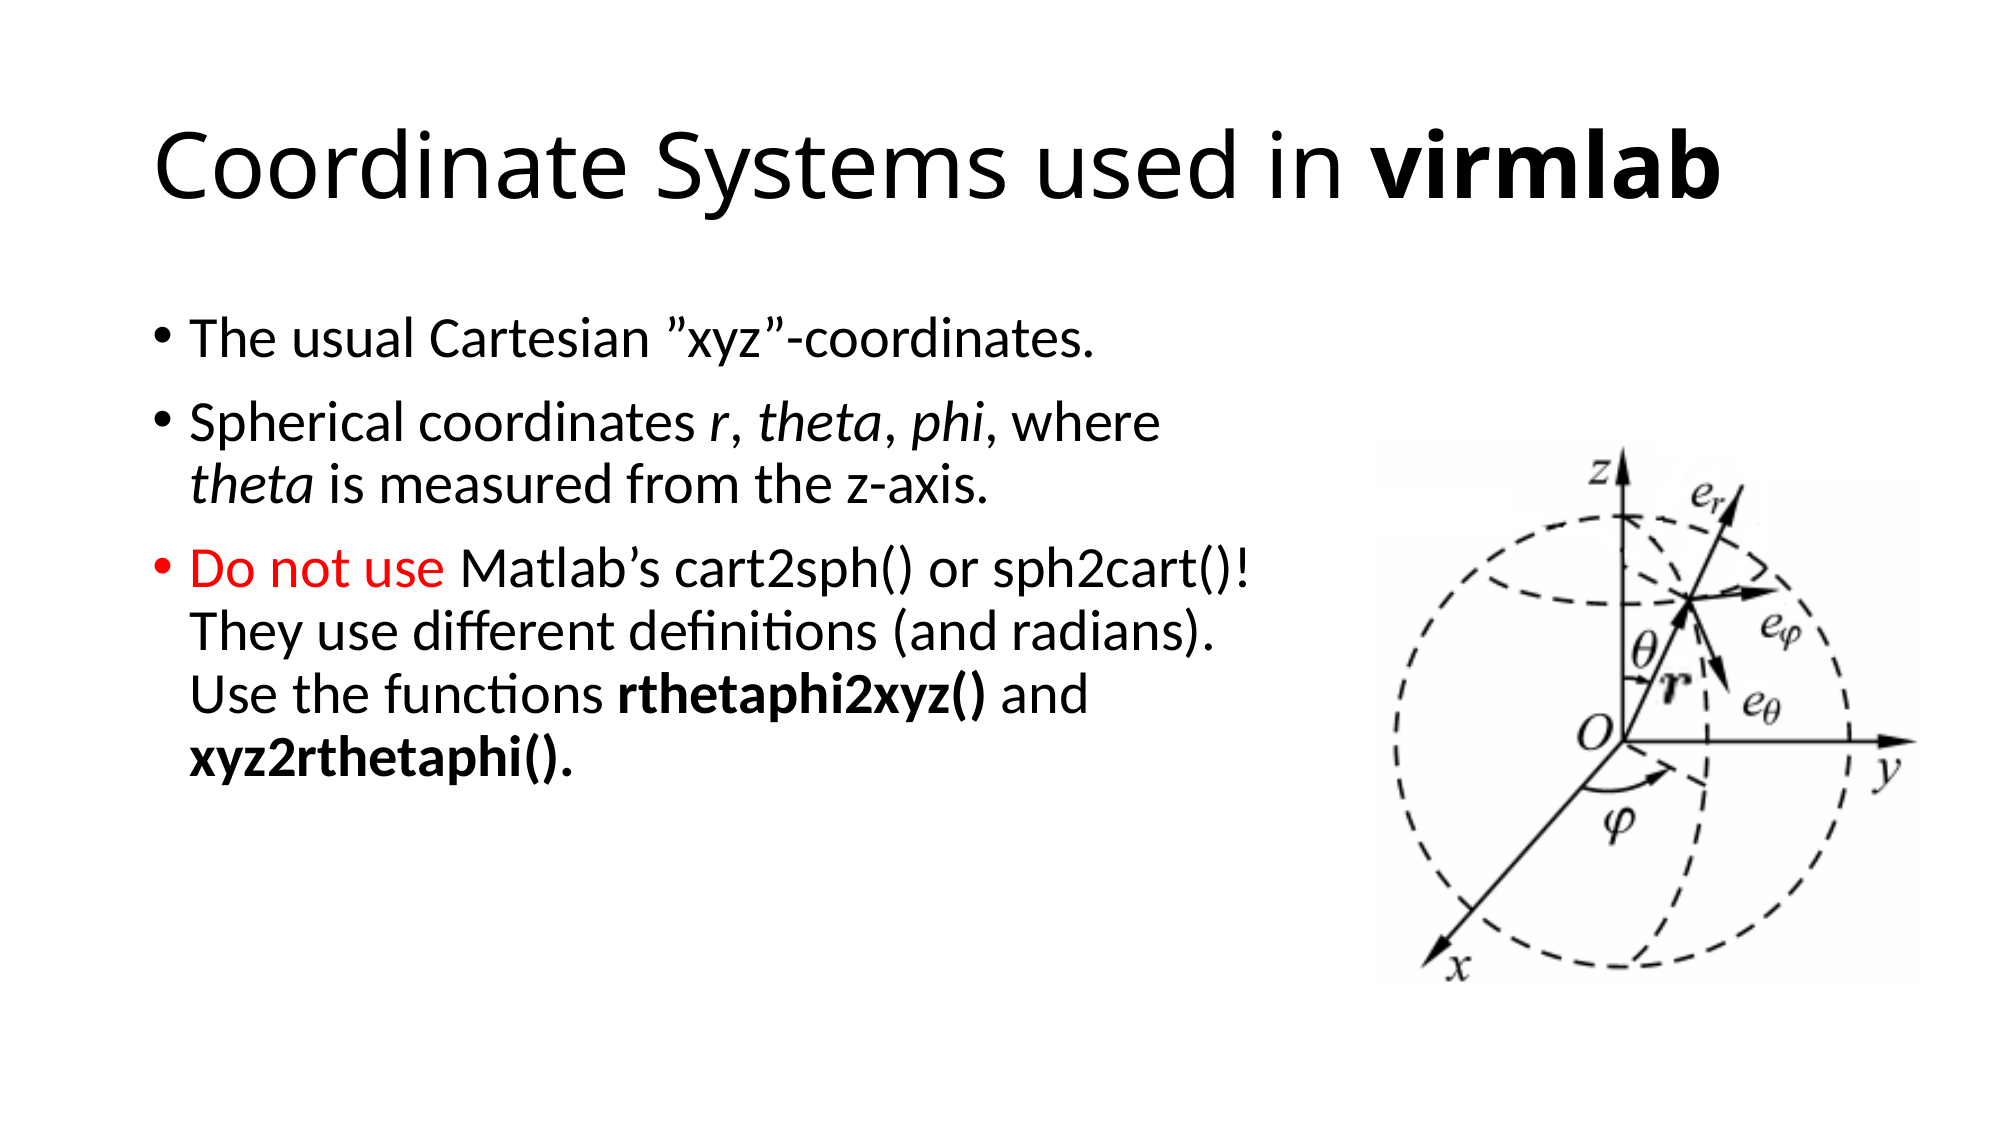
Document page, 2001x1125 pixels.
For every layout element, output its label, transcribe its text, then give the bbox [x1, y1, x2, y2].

list The usual Cartesian ”xyz”-coordinates. Spherical coordinates r, theta, phi, where theta is measured from the z-axis. Do not use Matlab’s cart2sph() or sph2cart()! They use different definitions (and radians). Use the functions rthetaphi2xyz() and xyz2rthetaphi(). [137, 299, 1281, 1014]
picture [1362, 440, 1924, 991]
title Coordinate Systems used in virmlab [137, 59, 1863, 278]
